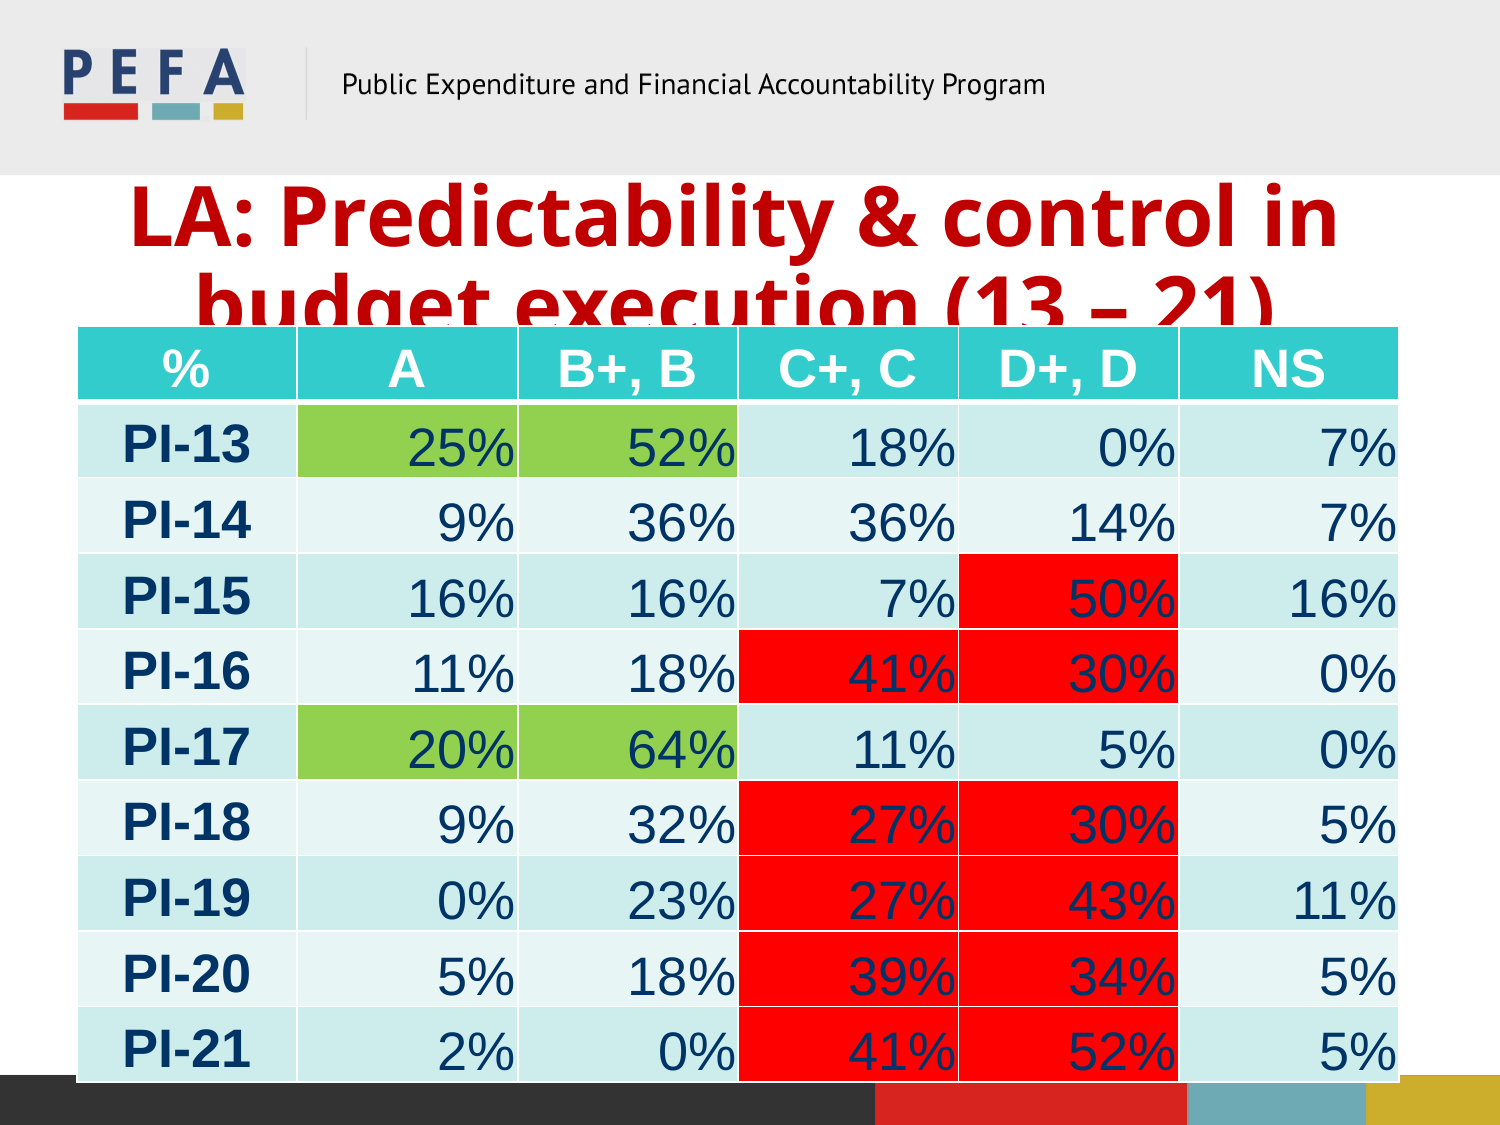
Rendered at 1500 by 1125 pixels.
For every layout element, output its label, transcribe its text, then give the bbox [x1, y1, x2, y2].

table_header % [78, 327, 296, 399]
table_cell 30% [959, 630, 1178, 703]
table_cell 41% [739, 1007, 958, 1081]
table_header B+, B [519, 327, 737, 399]
table_cell 14% [959, 478, 1178, 552]
table_cell 5% [1180, 1007, 1398, 1081]
table_cell 7% [739, 554, 958, 628]
table_cell 18% [739, 405, 958, 477]
table_header D+, D [959, 327, 1178, 399]
table_cell 50% [959, 554, 1178, 628]
table_cell 16% [519, 554, 737, 628]
table_cell 20% [298, 705, 517, 779]
table_cell PI-14 [78, 478, 296, 552]
table_cell 18% [519, 630, 737, 703]
table_cell 39% [739, 932, 958, 1006]
table_cell 0% [1180, 705, 1398, 779]
table_cell PI-13 [78, 405, 296, 477]
table_cell PI-20 [78, 932, 296, 1006]
title LA: Predictability & control in budget execution (13 – 21) [0, 184, 1471, 362]
table_cell 32% [519, 781, 737, 855]
table_cell 52% [959, 1007, 1178, 1081]
table_cell 30% [959, 781, 1178, 855]
table_cell 5% [1180, 781, 1398, 855]
table_cell 5% [1180, 932, 1398, 1006]
table_cell 9% [298, 781, 517, 855]
table_cell 0% [1180, 630, 1398, 703]
table_header NS [1180, 327, 1398, 399]
table_cell PI-16 [78, 630, 296, 703]
table_cell PI-18 [78, 781, 296, 855]
table_cell 7% [1180, 405, 1398, 477]
table_cell 7% [1180, 478, 1398, 552]
table_cell 64% [519, 705, 737, 779]
picture [0, 0, 1500, 1125]
table_cell 41% [739, 630, 958, 703]
table_cell 0% [519, 1007, 737, 1081]
table_cell 23% [519, 856, 737, 930]
table_cell 2% [298, 1007, 517, 1081]
table_header C+, C [739, 327, 958, 399]
table_cell 34% [959, 932, 1178, 1006]
table_cell PI-21 [78, 1007, 296, 1081]
table_cell 0% [298, 856, 517, 930]
table_cell 5% [298, 932, 517, 1006]
table_cell 18% [519, 932, 737, 1006]
table_cell 25% [298, 405, 517, 477]
table_cell 9% [298, 478, 517, 552]
table_cell 16% [1180, 554, 1398, 628]
table_cell 16% [298, 554, 517, 628]
table_cell 5% [959, 705, 1178, 779]
table_cell 11% [1180, 856, 1398, 930]
table_cell 27% [739, 856, 958, 930]
table_cell 52% [519, 405, 737, 477]
table_header A [298, 327, 517, 399]
table_cell PI-15 [78, 554, 296, 628]
table_cell 0% [959, 405, 1178, 477]
table_cell 43% [959, 856, 1178, 930]
table_cell 36% [739, 478, 958, 552]
table_cell 36% [519, 478, 737, 552]
table_cell 11% [739, 705, 958, 779]
table_cell 11% [298, 630, 517, 703]
table_cell PI-17 [78, 705, 296, 779]
table_cell 27% [739, 781, 958, 855]
table_cell PI-19 [78, 856, 296, 930]
